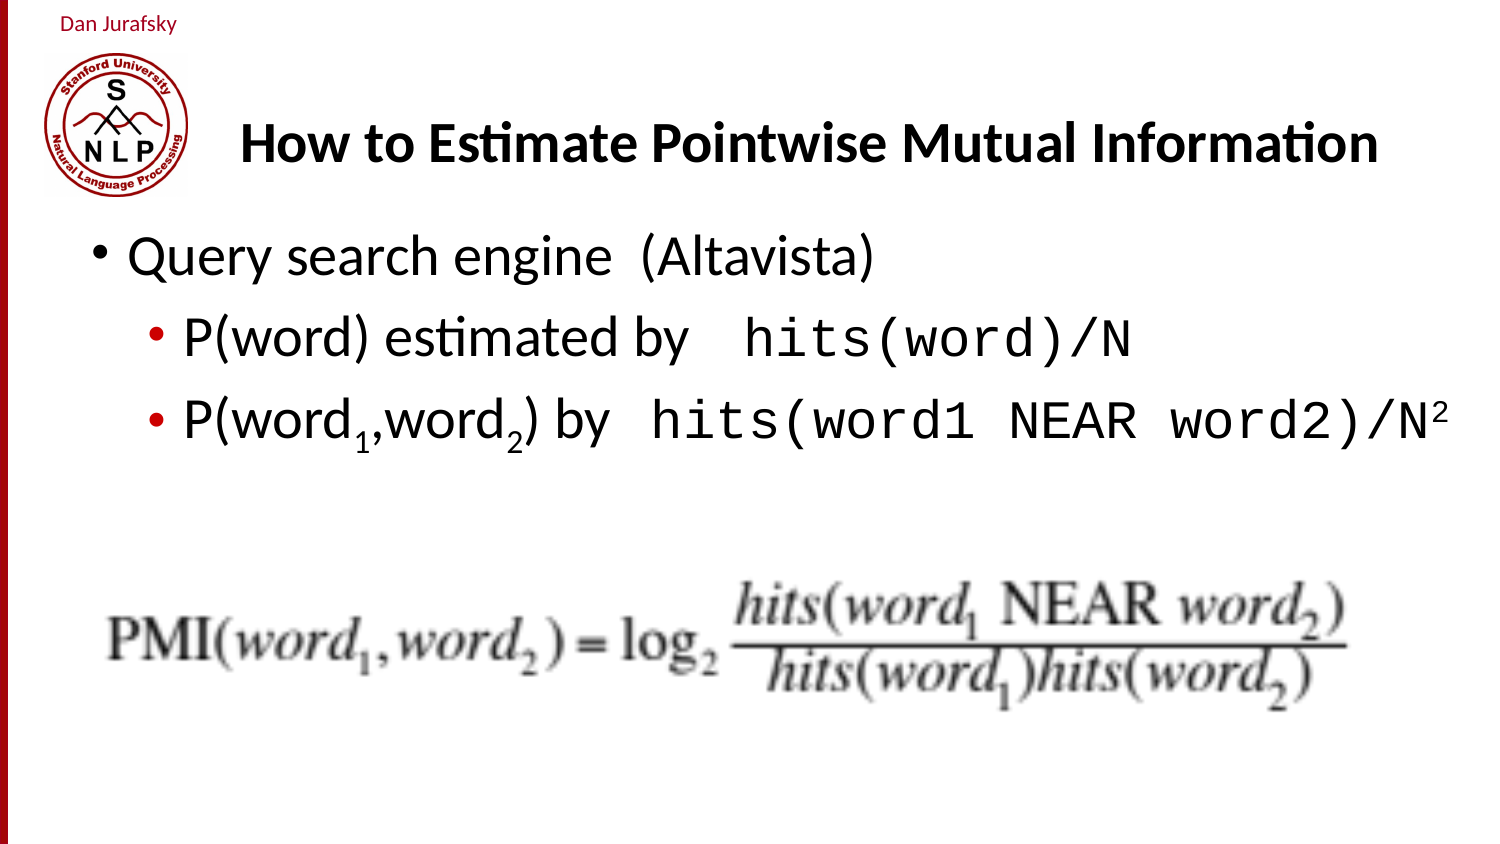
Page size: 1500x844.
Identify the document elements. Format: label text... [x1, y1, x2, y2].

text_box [99, 571, 1356, 717]
picture [44, 53, 188, 197]
title How to Estimate Pointwise Mutual Information [225, 59, 1450, 182]
list Query search engine (Altavista) P(word) estimated by hits(word)/N P(word1,word2) by hits(word1 NEAR word2)/N2 [0, 209, 1500, 772]
